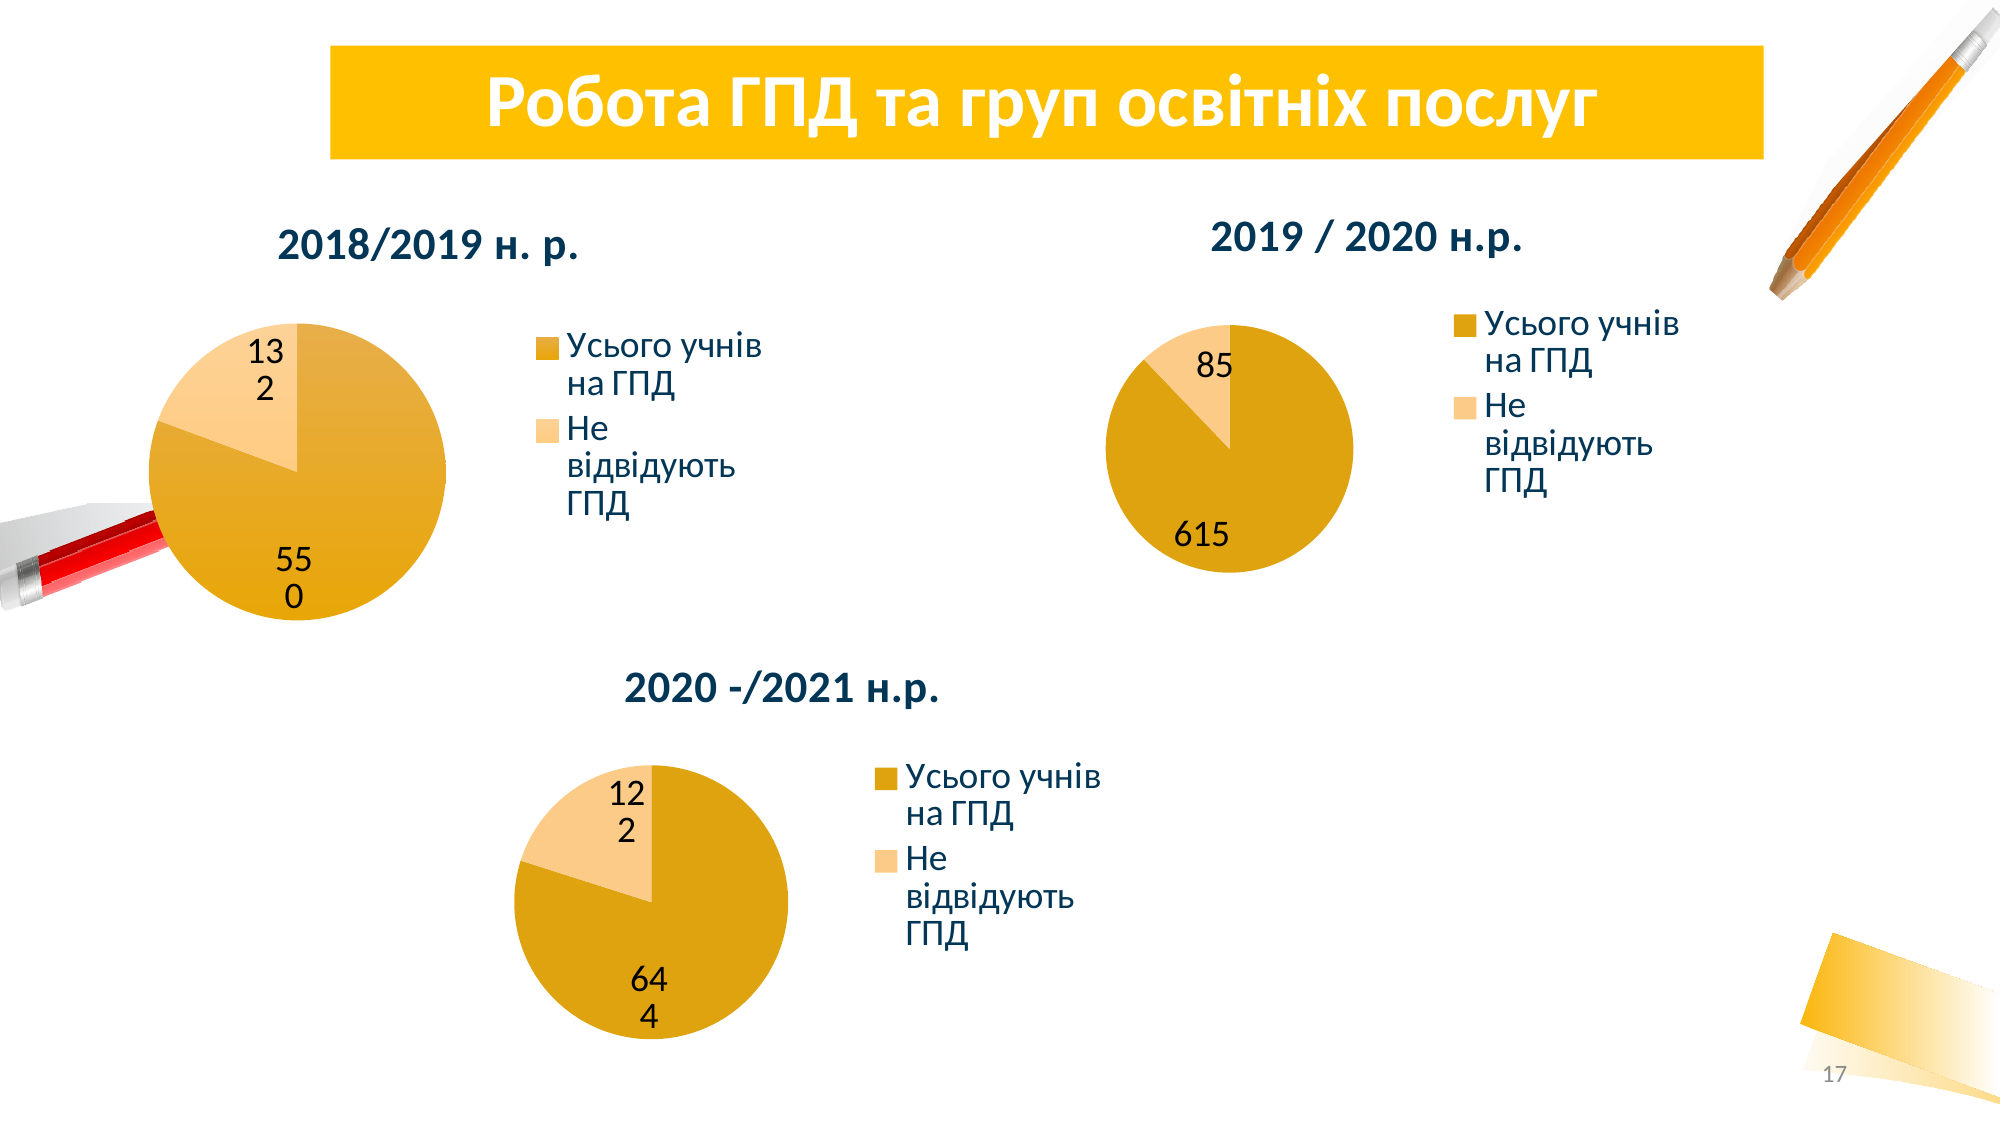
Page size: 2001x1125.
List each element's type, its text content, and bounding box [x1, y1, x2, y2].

title Робота ГПД та груп освітніх послуг [330, 45, 1764, 160]
slide_number 17 [1412, 1042, 1863, 1103]
chart [1030, 186, 1705, 622]
picture [0, 528, 70, 613]
picture [1755, 0, 2000, 322]
chart [70, 194, 1126, 1079]
